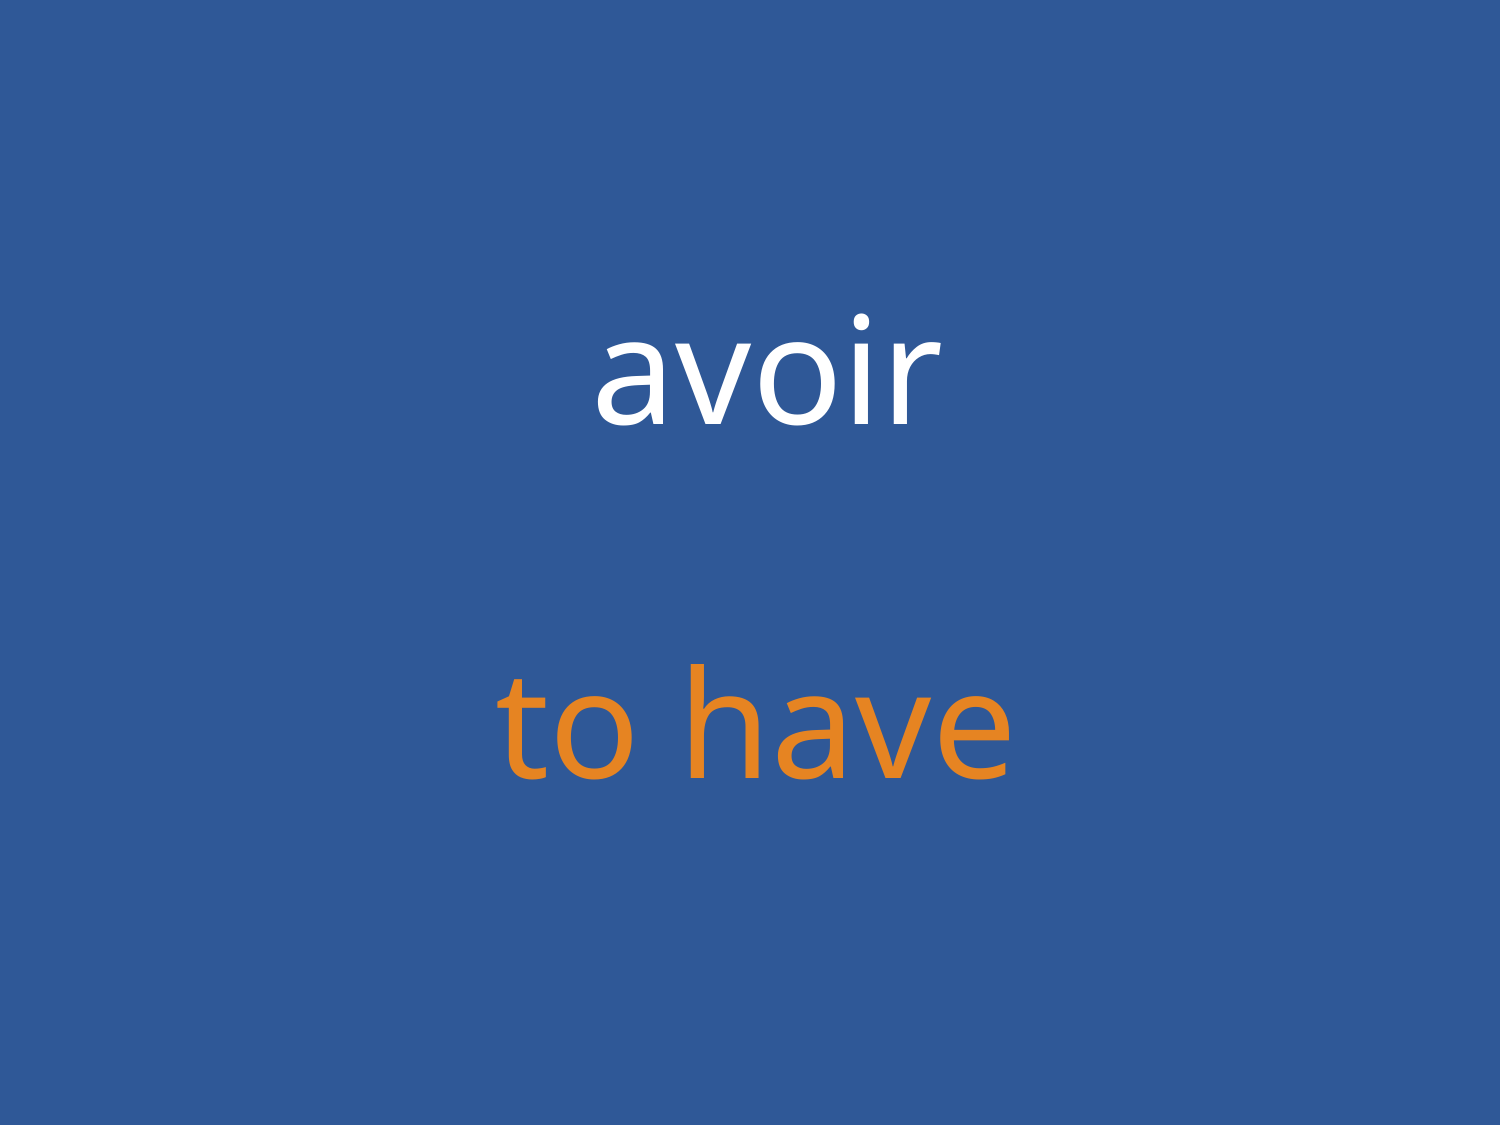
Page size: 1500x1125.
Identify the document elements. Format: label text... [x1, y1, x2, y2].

text_box to have [301, 621, 1211, 817]
text_box avoir [301, 267, 1235, 462]
